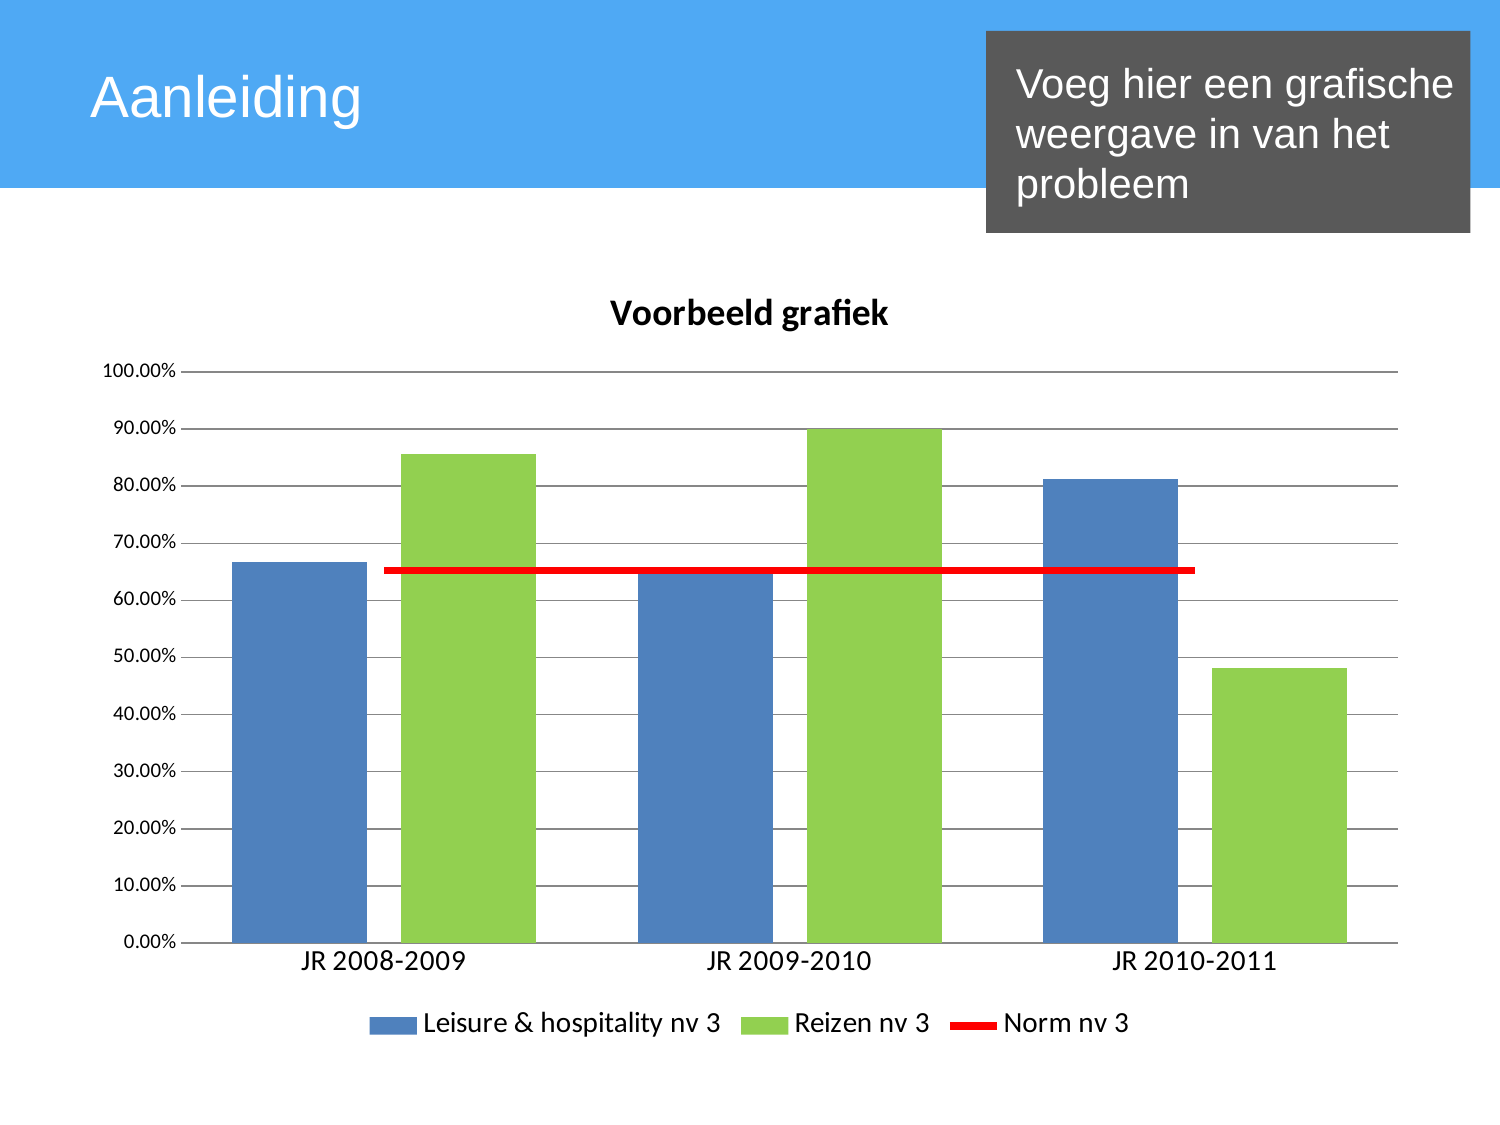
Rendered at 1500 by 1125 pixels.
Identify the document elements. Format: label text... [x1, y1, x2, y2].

list Aanleiding [75, 51, 986, 138]
text_box Voeg hier een grafische weergave in van het probleem [986, 30, 1471, 233]
chart [74, 262, 1426, 1048]
